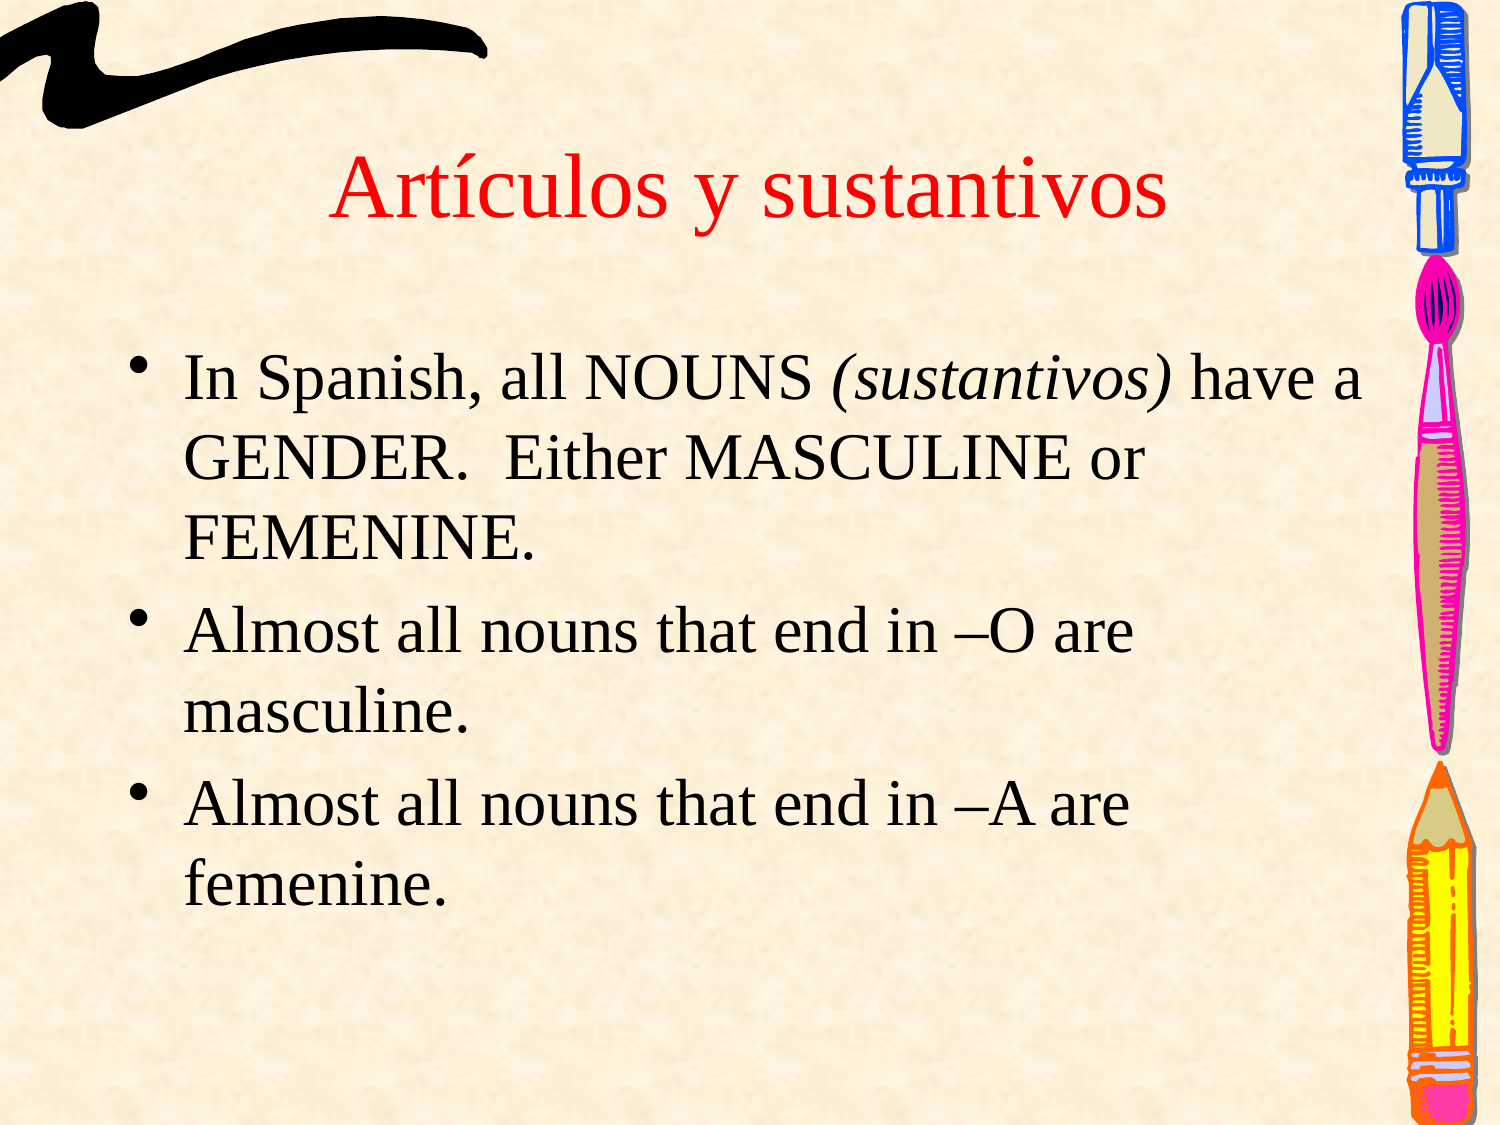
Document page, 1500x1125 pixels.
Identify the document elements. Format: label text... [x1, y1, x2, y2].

list In Spanish, all NOUNS (sustantivos) have a GENDER. Either MASCULINE or FEMENINE. Almost all nouns that end in –O are masculine. Almost all nouns that end in –A are femenine. [112, 324, 1388, 1000]
picture [0, 0, 1500, 1125]
title Artículos y sustantivos [112, 87, 1388, 275]
